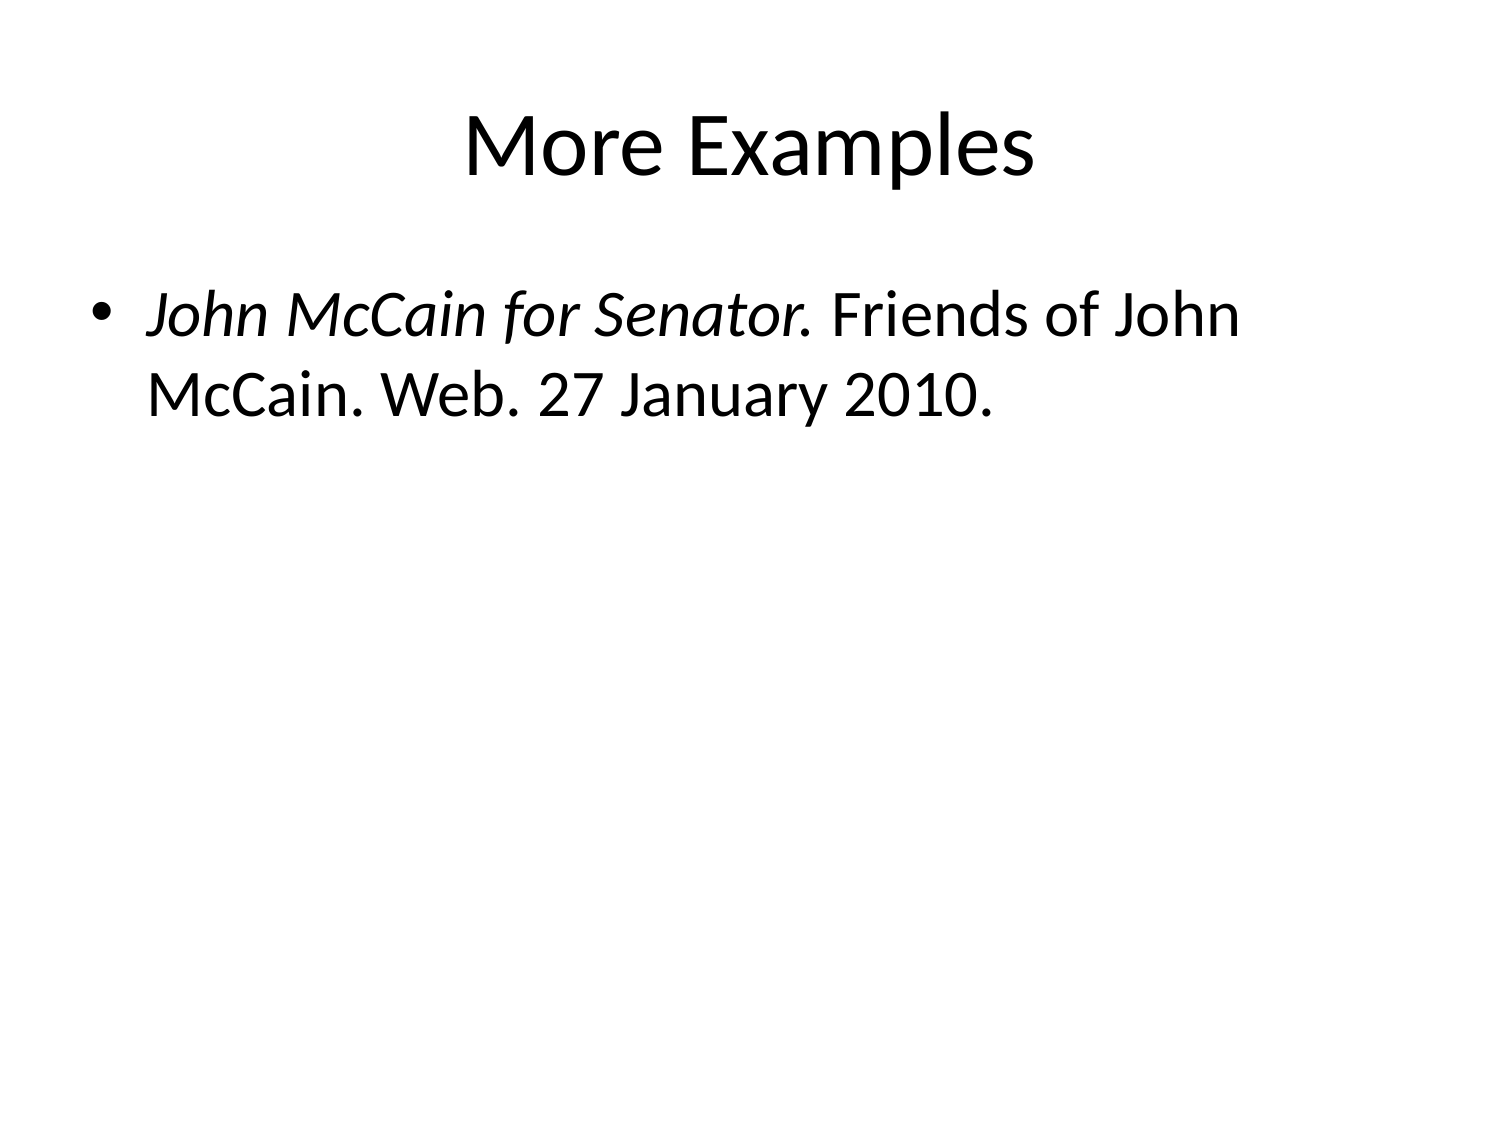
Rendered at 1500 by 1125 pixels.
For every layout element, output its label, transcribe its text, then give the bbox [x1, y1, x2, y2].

title More Examples [75, 45, 1425, 233]
list John McCain for Senator. Friends of John McCain. Web. 27 January 2010. [75, 262, 1425, 1005]
